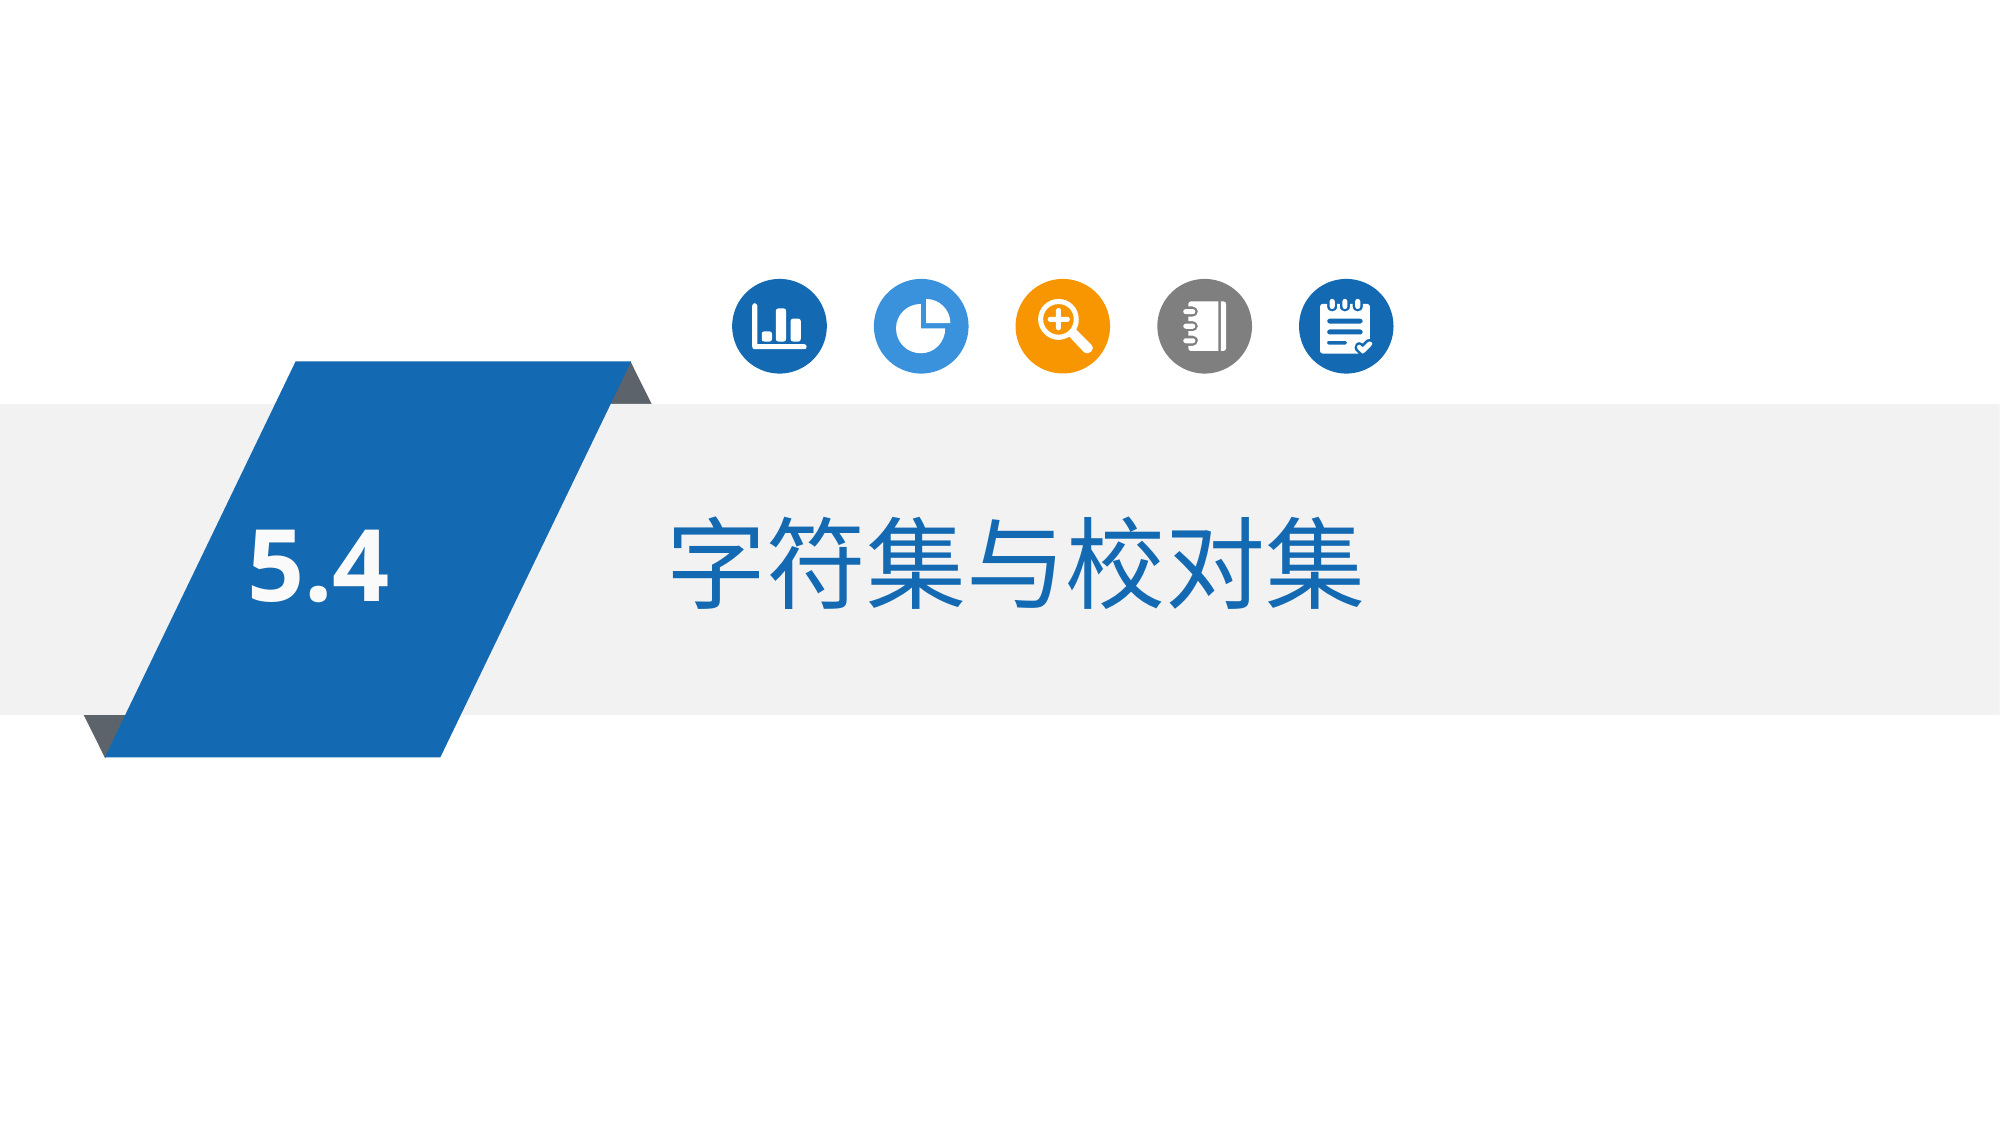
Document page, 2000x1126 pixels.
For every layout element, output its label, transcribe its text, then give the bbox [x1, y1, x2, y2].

text_box 5.4 [232, 494, 517, 630]
text_box 字符集与校对集 [651, 494, 1612, 630]
